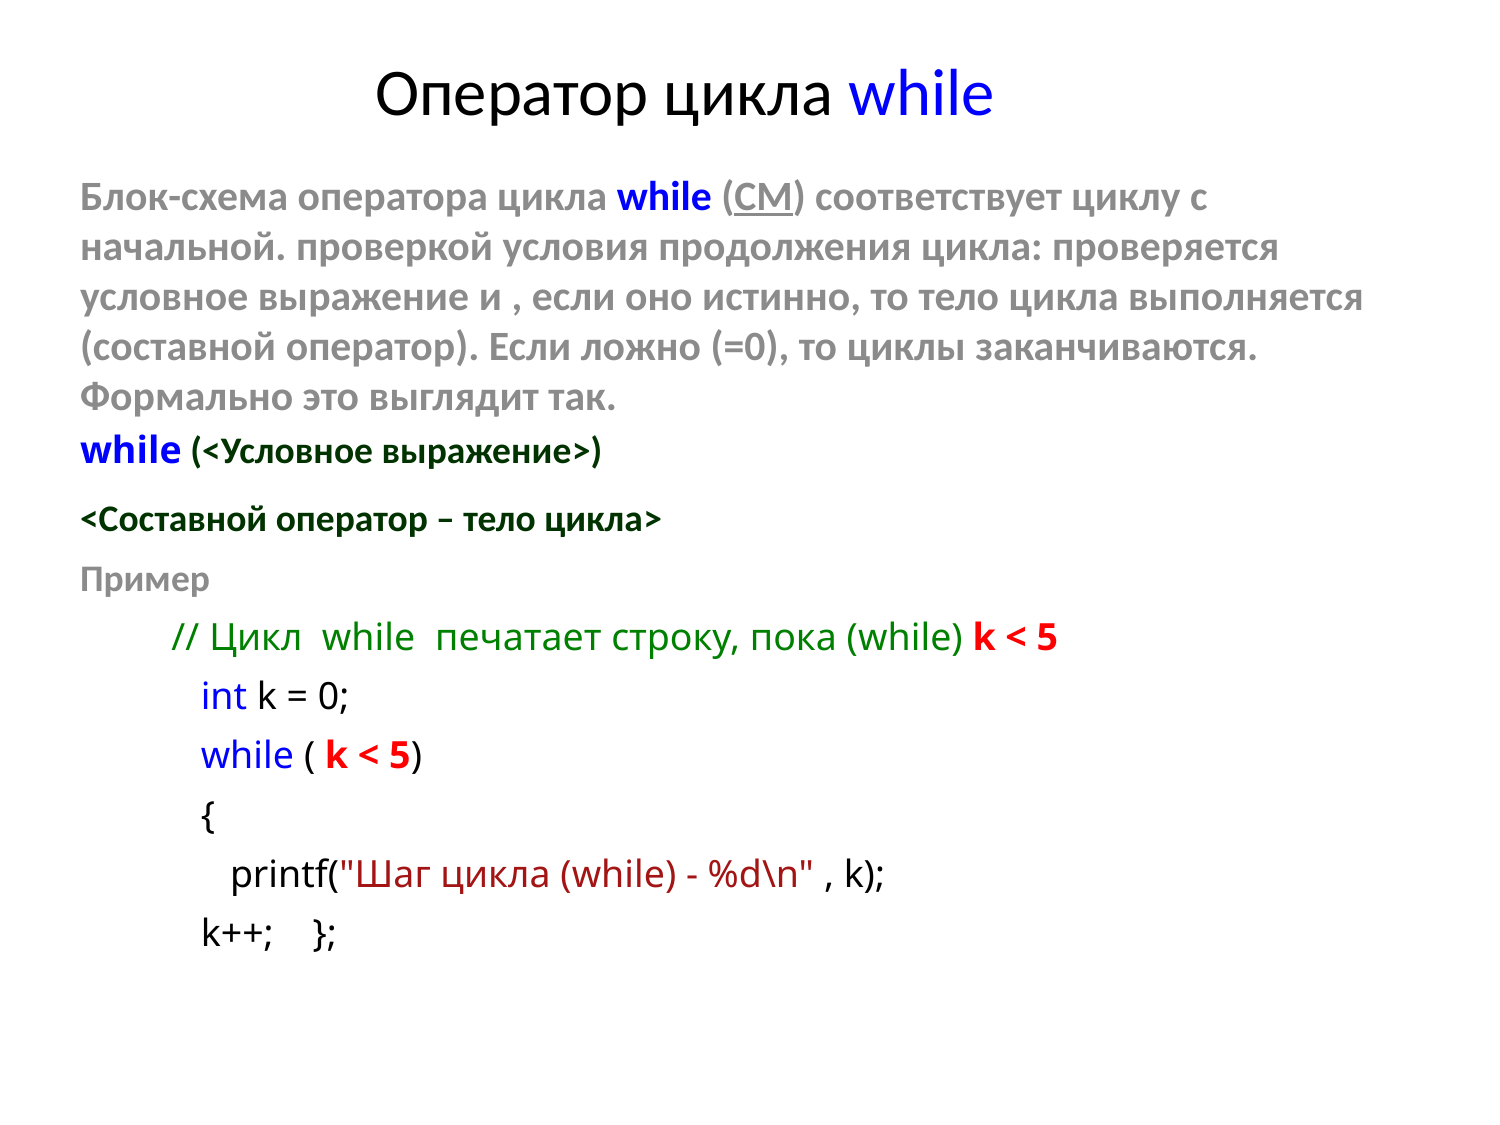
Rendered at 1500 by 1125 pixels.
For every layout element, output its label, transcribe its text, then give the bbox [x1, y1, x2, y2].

title Оператор цикла while [147, 19, 1223, 159]
list Блок-схема оператора цикла while (СМ) соответствует циклу с начальной. проверкой условия продолжения цикла: проверяется условное выражение и , если оно истинно, то тело цикла выполняется (составной оператор). Если ложно (=0), то циклы заканчиваются. Формально это выглядит так. while (<Условное выражение>) <Составной оператор – тело цикла> Пример // Цикл while печатает строку, пока (while) k < 5 int k = 0; while ( k < 5) { printf("Шаг цикла (while) - %d\n" , k); k++; }; [64, 160, 1415, 963]
